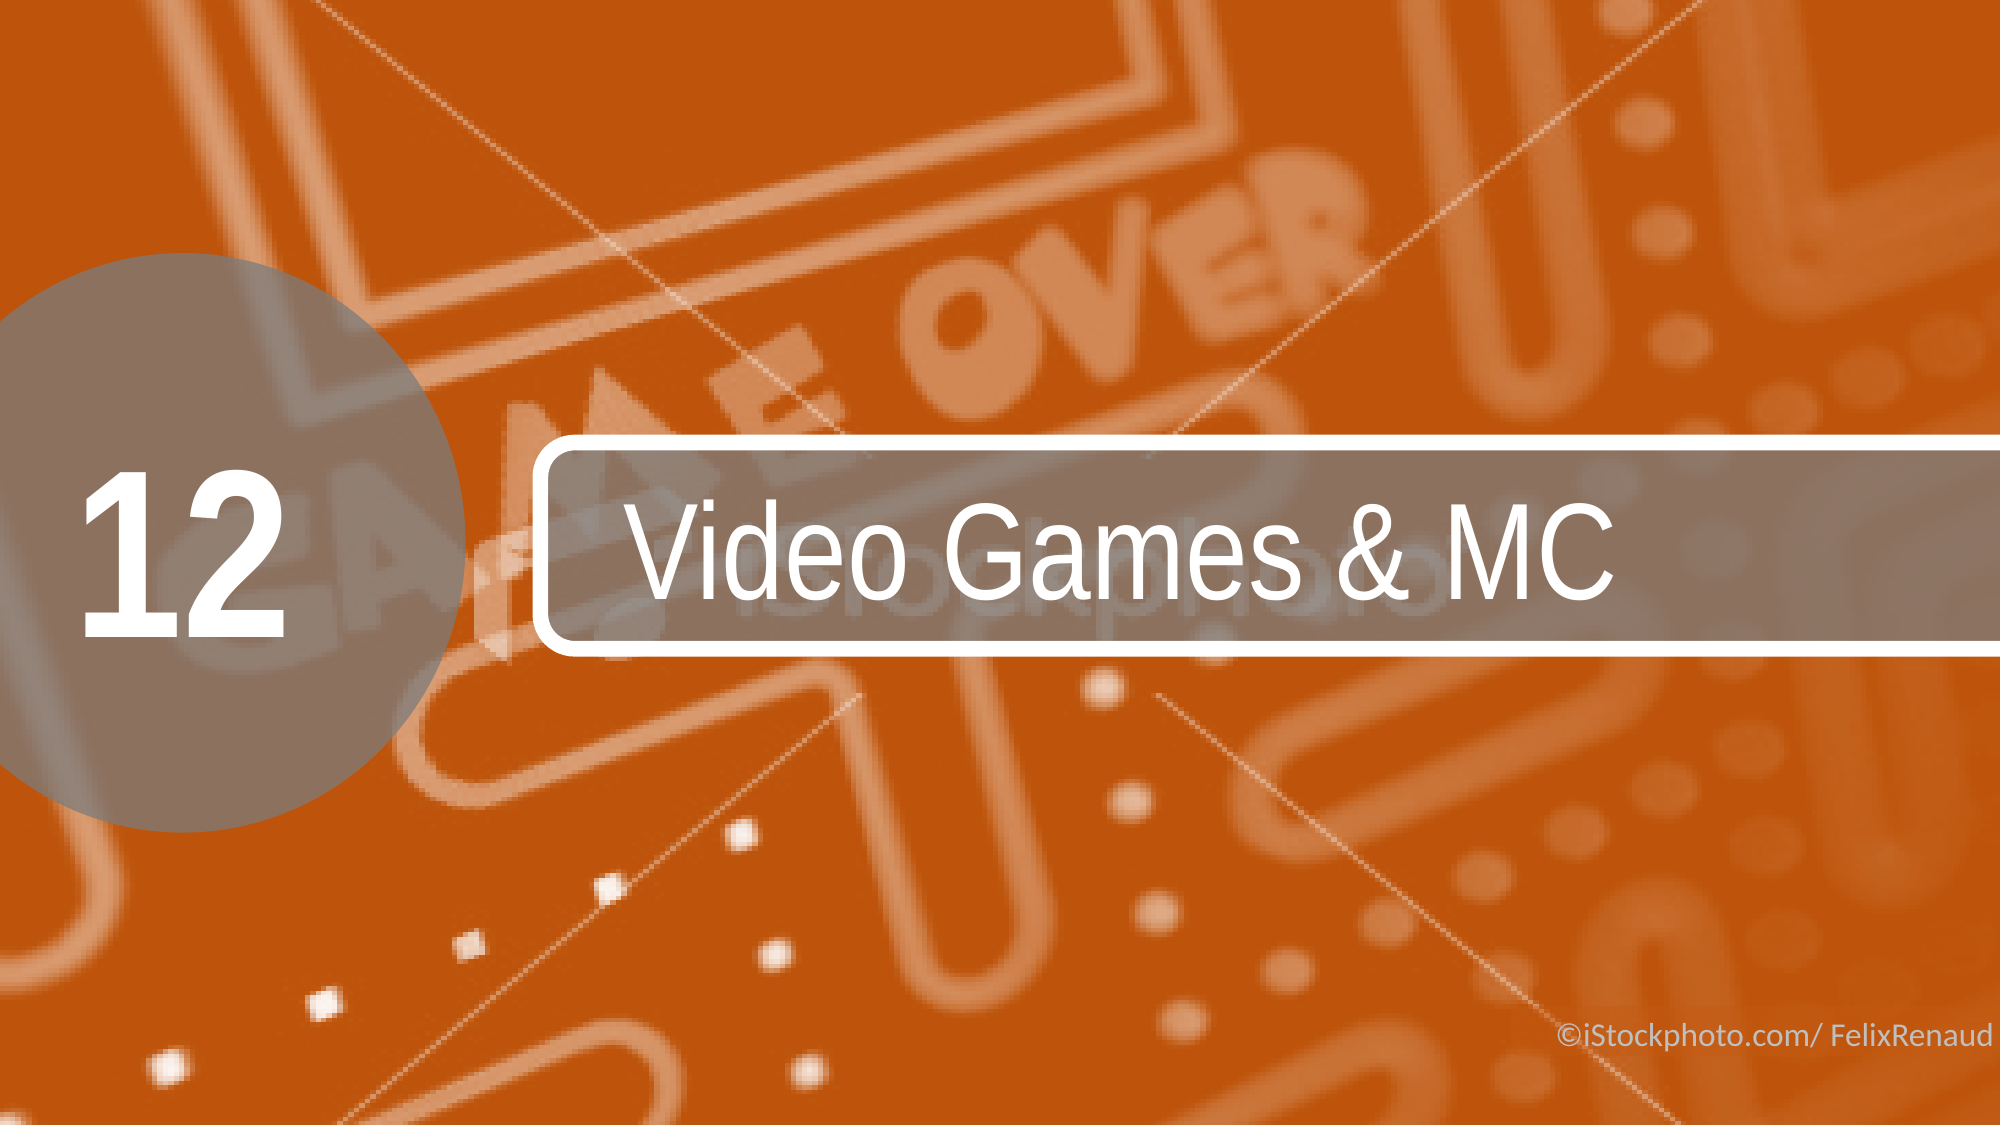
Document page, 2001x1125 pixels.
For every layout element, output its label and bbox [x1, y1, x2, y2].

text_box [0, 253, 466, 833]
picture [0, 0, 2000, 1125]
